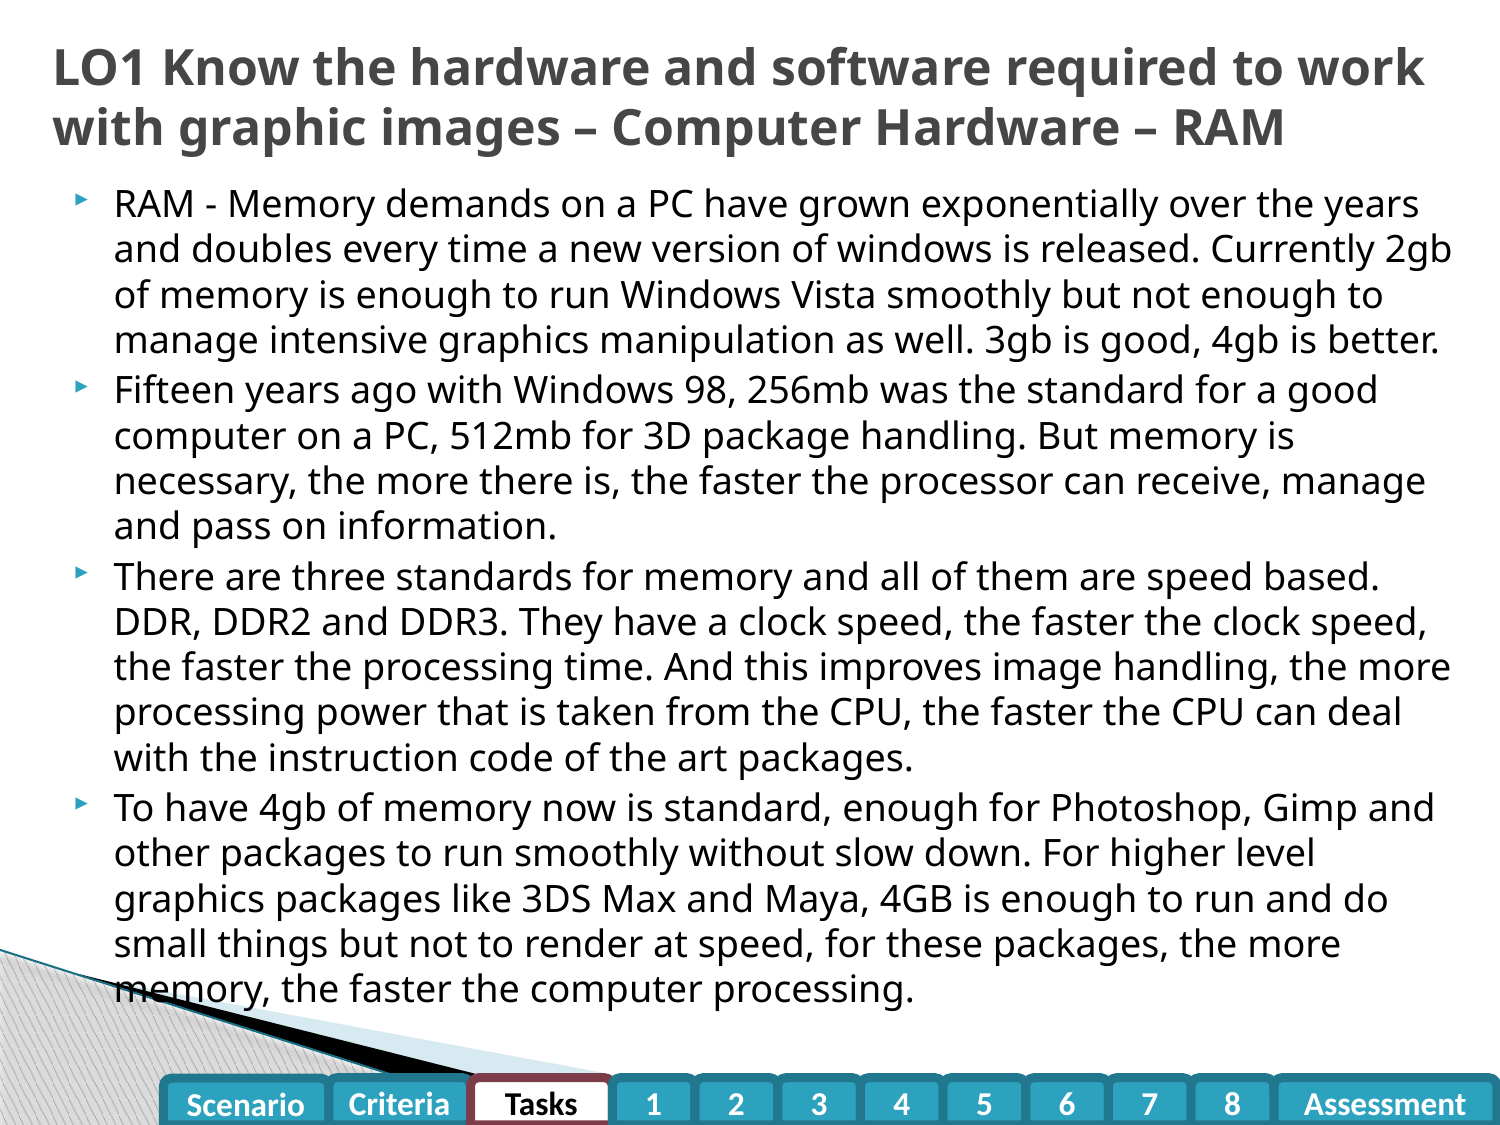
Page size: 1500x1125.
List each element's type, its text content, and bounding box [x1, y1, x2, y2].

text_box Criteria [324, 1073, 470, 1125]
text_box 5 [938, 1073, 1026, 1125]
title LO1 Know the hardware and software required to work with graphic images – Computer Hardware – RAM [37, 19, 1471, 173]
text_box 3 [773, 1073, 860, 1125]
text_box Scenario [158, 1073, 328, 1125]
text_box Tasks [466, 1073, 612, 1125]
text_box 7 [1103, 1073, 1191, 1125]
list RAM - Memory demands on a PC have grown exponentially over the years and doubles every time a new version of windows is released. Currently 2gb of memory is enough to run Windows Vista smoothly but not enough to manage intensive graphics manipulation as well. 3gb is good, 4gb is better. Fifteen years ago with Windows 98, 256mb was the standard for a good computer on a PC, 512mb for 3D package handling. But memory is necessary, the more there is, the faster the processor can receive, manage and pass on information. There are three standards for memory and all of them are speed based. DDR, DDR2 and DDR3. They have a clock speed, the faster the clock speed, the faster the processing time. And this improves image handling, the more processing power that is taken from the CPU, the faster the CPU can deal with the instruction code of the art packages. To have 4gb of memory now is standard, enough for Photoshop, Gimp and other packages to run smoothly without slow down. For higher level graphics packages like 3DS Max and Maya, 4GB is enough to run and do small things but not to render at speed, for these packages, the more memory, the faster the computer processing. [41, 173, 1471, 1071]
text_box 4 [855, 1073, 943, 1125]
text_box 8 [1186, 1073, 1279, 1125]
text_box 2 [690, 1073, 778, 1125]
text_box 6 [1021, 1073, 1108, 1125]
text_box 1 [607, 1073, 695, 1125]
text_box Assessment [1274, 1073, 1500, 1125]
